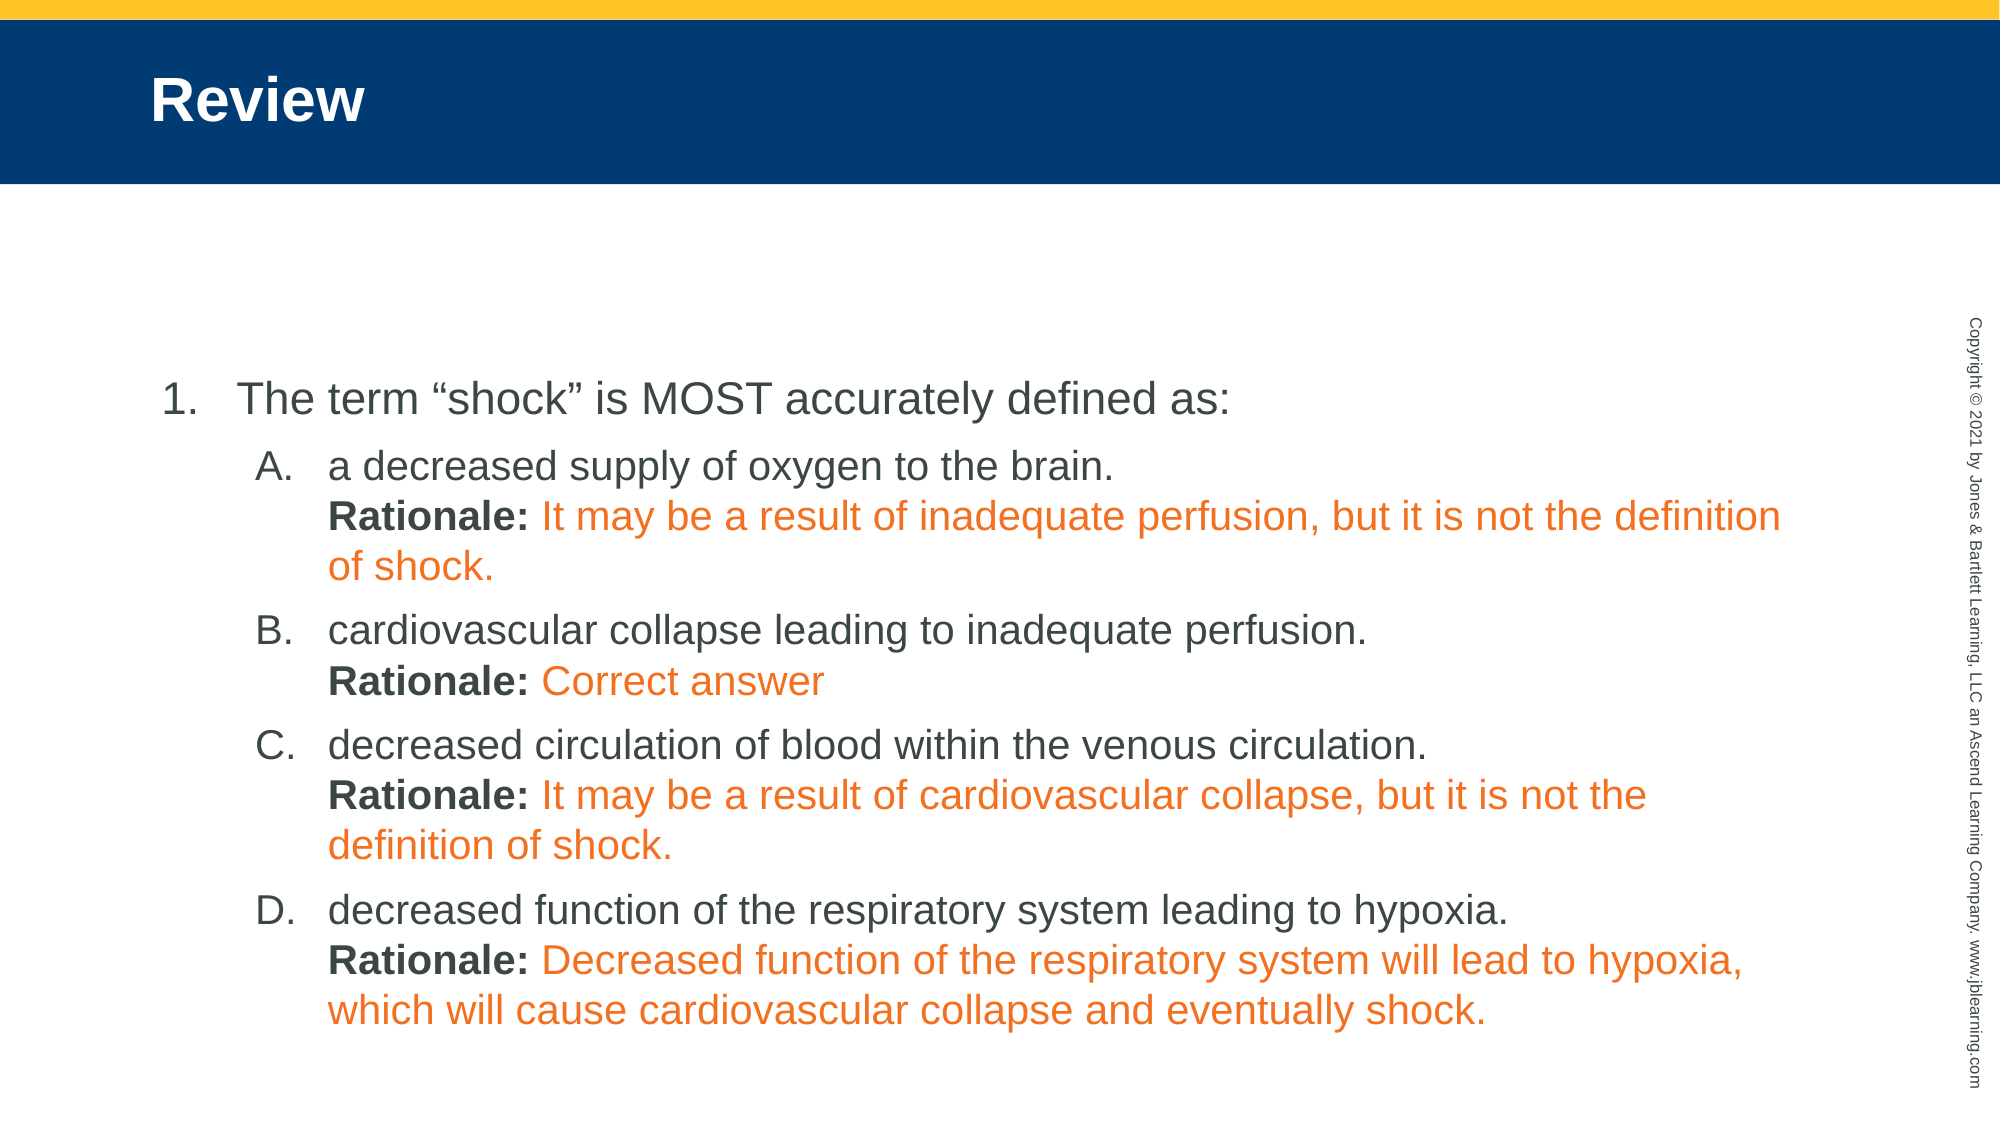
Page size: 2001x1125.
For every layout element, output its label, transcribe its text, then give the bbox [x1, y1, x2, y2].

title Review [0, 19, 2000, 185]
list The term “shock” is MOST accurately defined as: a decreased supply of oxygen to the brain. Rationale: It may be a result of inadequate perfusion, but it is not the definition of shock. cardiovascular collapse leading to inadequate perfusion. Rationale: Correct answer decreased circulation of blood within the venous circulation. Rationale: It may be a result of cardiovascular collapse, but it is not the definition of shock. decreased function of the respiratory system leading to hypoxia. Rationale: Decreased function of the respiratory system will lead to hypoxia, which will cause cardiovascular collapse and eventually shock. [146, 361, 1859, 1016]
